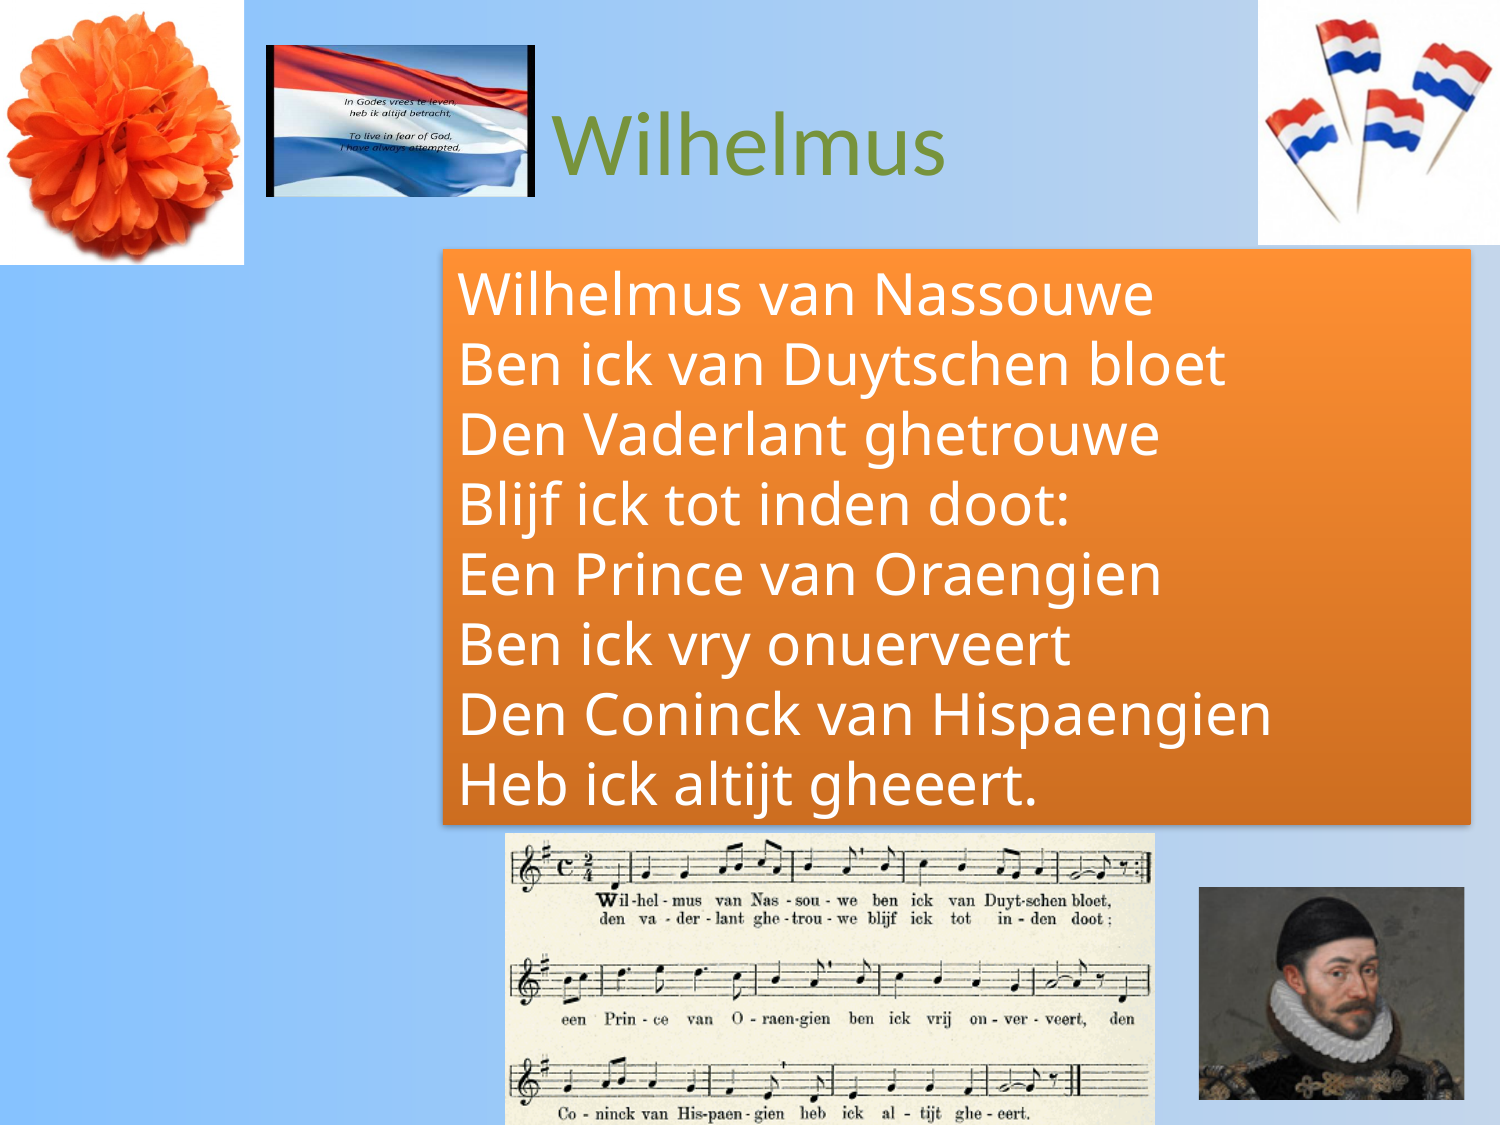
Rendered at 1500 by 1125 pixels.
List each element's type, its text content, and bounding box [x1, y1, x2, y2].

picture [505, 833, 1156, 1125]
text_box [265, 44, 536, 198]
text_box Wilhelmus van Nassouwe Ben ick van Duytschen bloet Den Vaderlant ghetrouwe Blijf ick tot inden doot: Een Prince van Oraengien Ben ick vry onuerveert Den Coninck van Hispaengien Heb ick altijt gheeert. [442, 249, 1471, 825]
picture [0, 0, 245, 265]
title Wilhelmus [249, 45, 1253, 233]
picture [1258, 0, 1500, 246]
picture [1198, 887, 1465, 1100]
